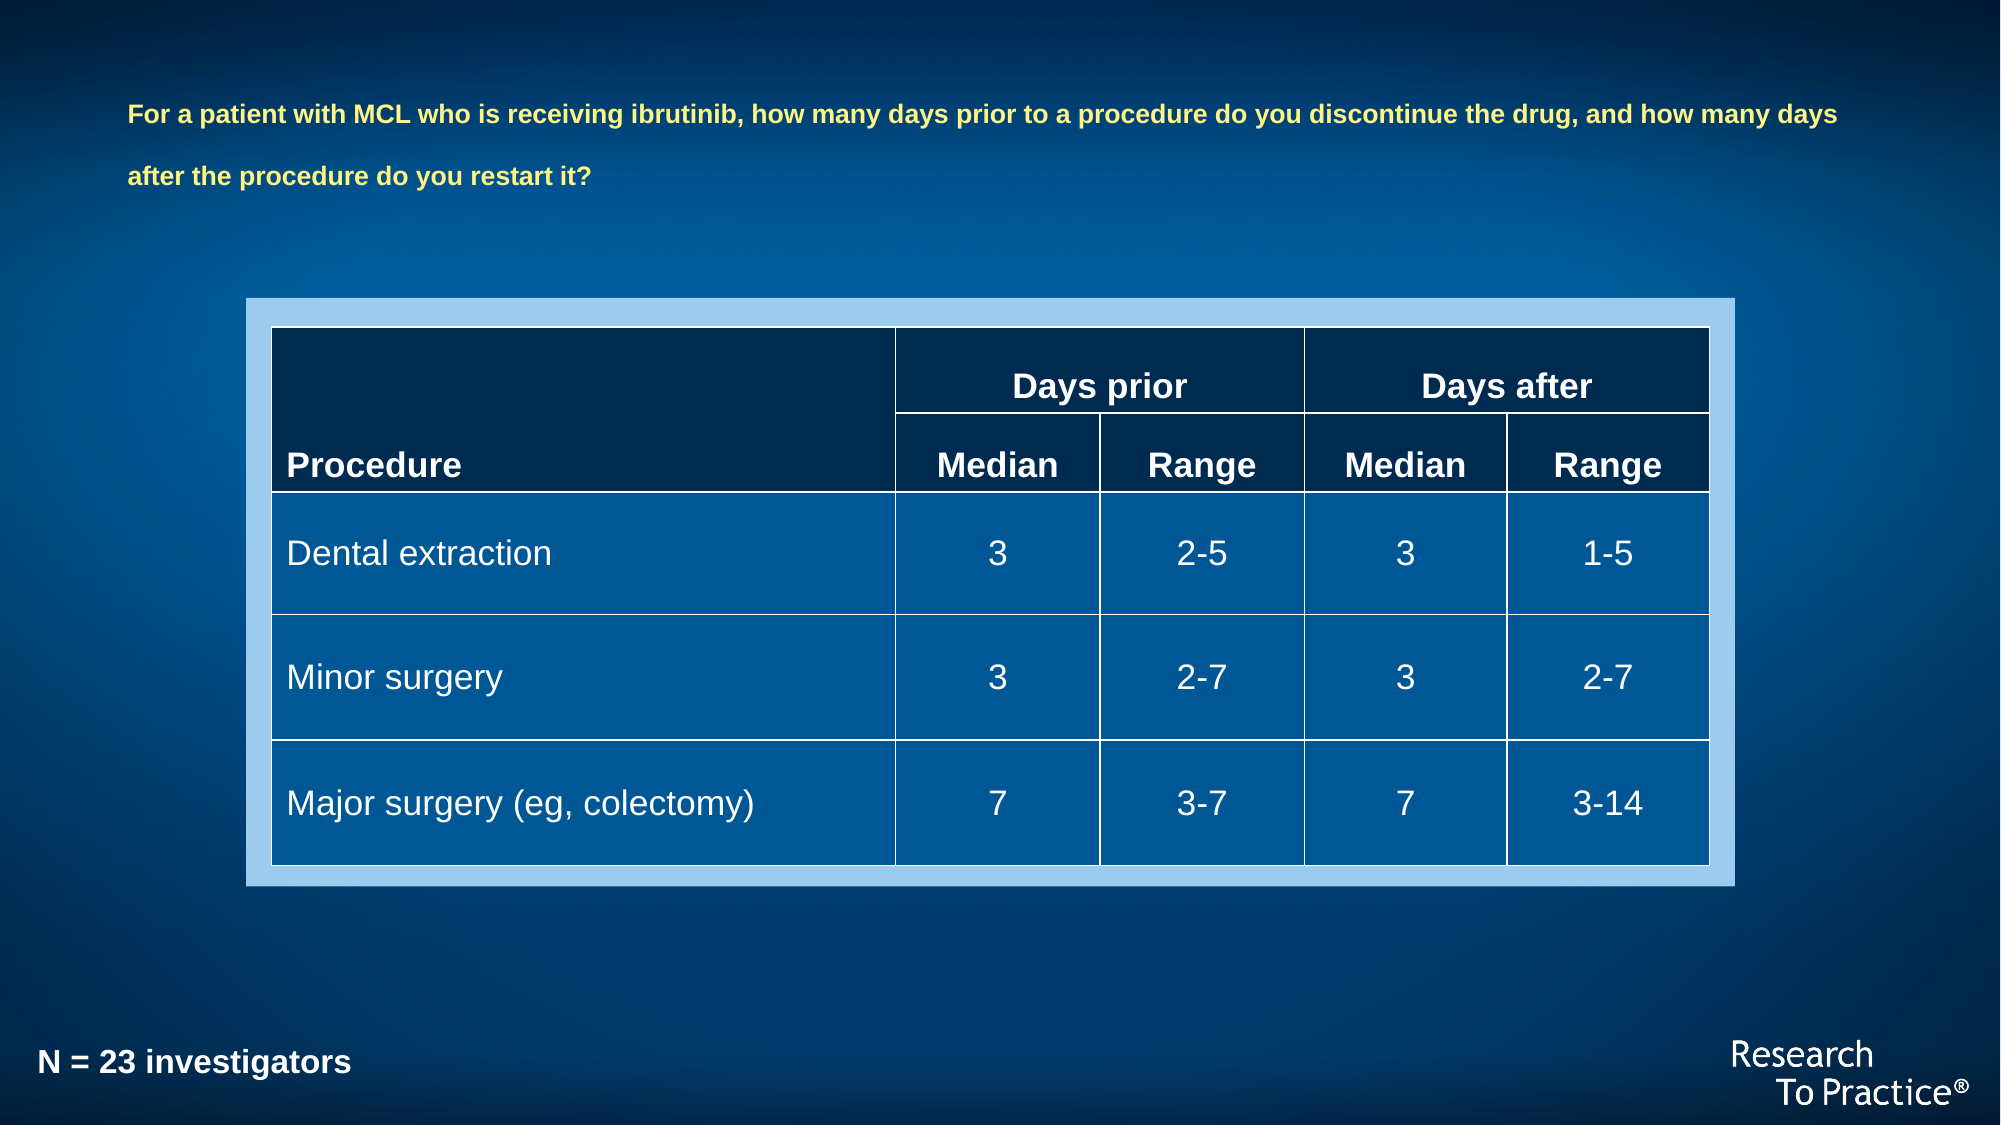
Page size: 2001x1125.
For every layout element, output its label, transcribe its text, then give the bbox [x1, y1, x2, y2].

table_cell Range [1101, 414, 1304, 491]
table_cell 2-7 [1508, 615, 1709, 739]
table_cell 7 [1305, 741, 1506, 865]
table_cell 1-5 [1508, 493, 1709, 614]
table_cell Minor surgery [272, 615, 895, 739]
table_header Procedure [272, 328, 895, 491]
table_cell 3 [1305, 615, 1506, 739]
table_cell Major surgery (eg, colectomy) [272, 741, 895, 865]
table_cell Range [1508, 414, 1709, 491]
table_cell 3-14 [1508, 741, 1709, 865]
text_box For a patient with MCL who is receiving ibrutinib, how many days prior to a procedure do you discontinue the drug, and how many days after the procedure do you restart it? [112, 30, 1896, 227]
table_cell 2-7 [1101, 615, 1304, 739]
table_header Days after [1305, 328, 1709, 412]
picture [0, 0, 2001, 1125]
table_cell Median [1305, 414, 1506, 491]
table_cell 3 [1305, 493, 1506, 614]
table_cell 3 [896, 615, 1099, 739]
text_box N = 23 investigators [22, 999, 1298, 1125]
table_cell 2-5 [1101, 493, 1304, 614]
table_cell Dental extraction [272, 493, 895, 614]
table_cell 7 [896, 741, 1099, 865]
table_header Days prior [896, 328, 1304, 412]
table_cell 3 [896, 493, 1099, 614]
table_cell Median [896, 414, 1099, 491]
text_box [246, 297, 1735, 887]
table_cell 3-7 [1101, 741, 1304, 865]
